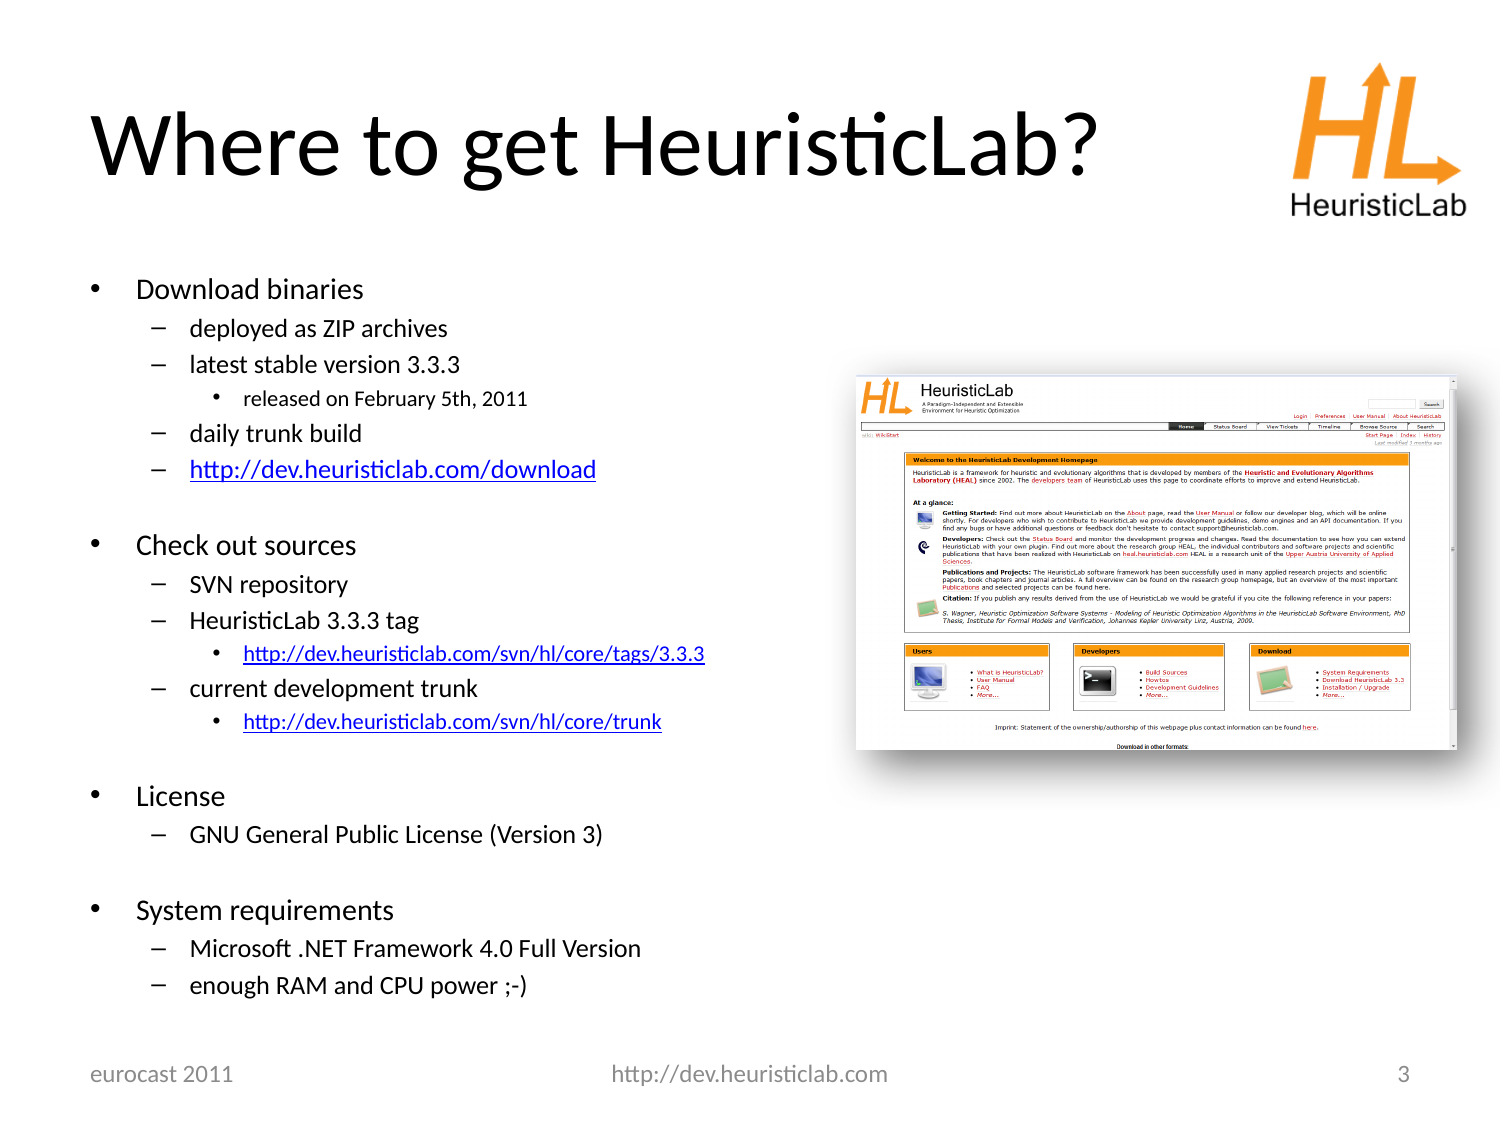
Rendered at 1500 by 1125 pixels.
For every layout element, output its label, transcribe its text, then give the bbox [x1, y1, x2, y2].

picture [856, 374, 1457, 751]
list Download binaries deployed as ZIP archives latest stable version 3.3.3 released on February 5th, 2011 daily trunk build http://dev.heuristiclab.com/download Check out sources SVN repository HeuristicLab 3.3.3 tag http://dev.heuristiclab.com/svn/hl/core/tags/3.3.3 current development trunk http://dev.heuristiclab.com/svn/hl/core/trunk License GNU General Public License (Version 3) System requirements Microsoft .NET Framework 4.0 Full Version enough RAM and CPU power ;-) [75, 262, 857, 1012]
picture [1281, 27, 1474, 244]
slide_number eurocast 2011 [75, 1042, 425, 1103]
footer http://dev.heuristiclab.com [512, 1042, 988, 1103]
slide_number 3 [1074, 1042, 1425, 1103]
title Where to get HeuristicLab? [75, 45, 1282, 233]
